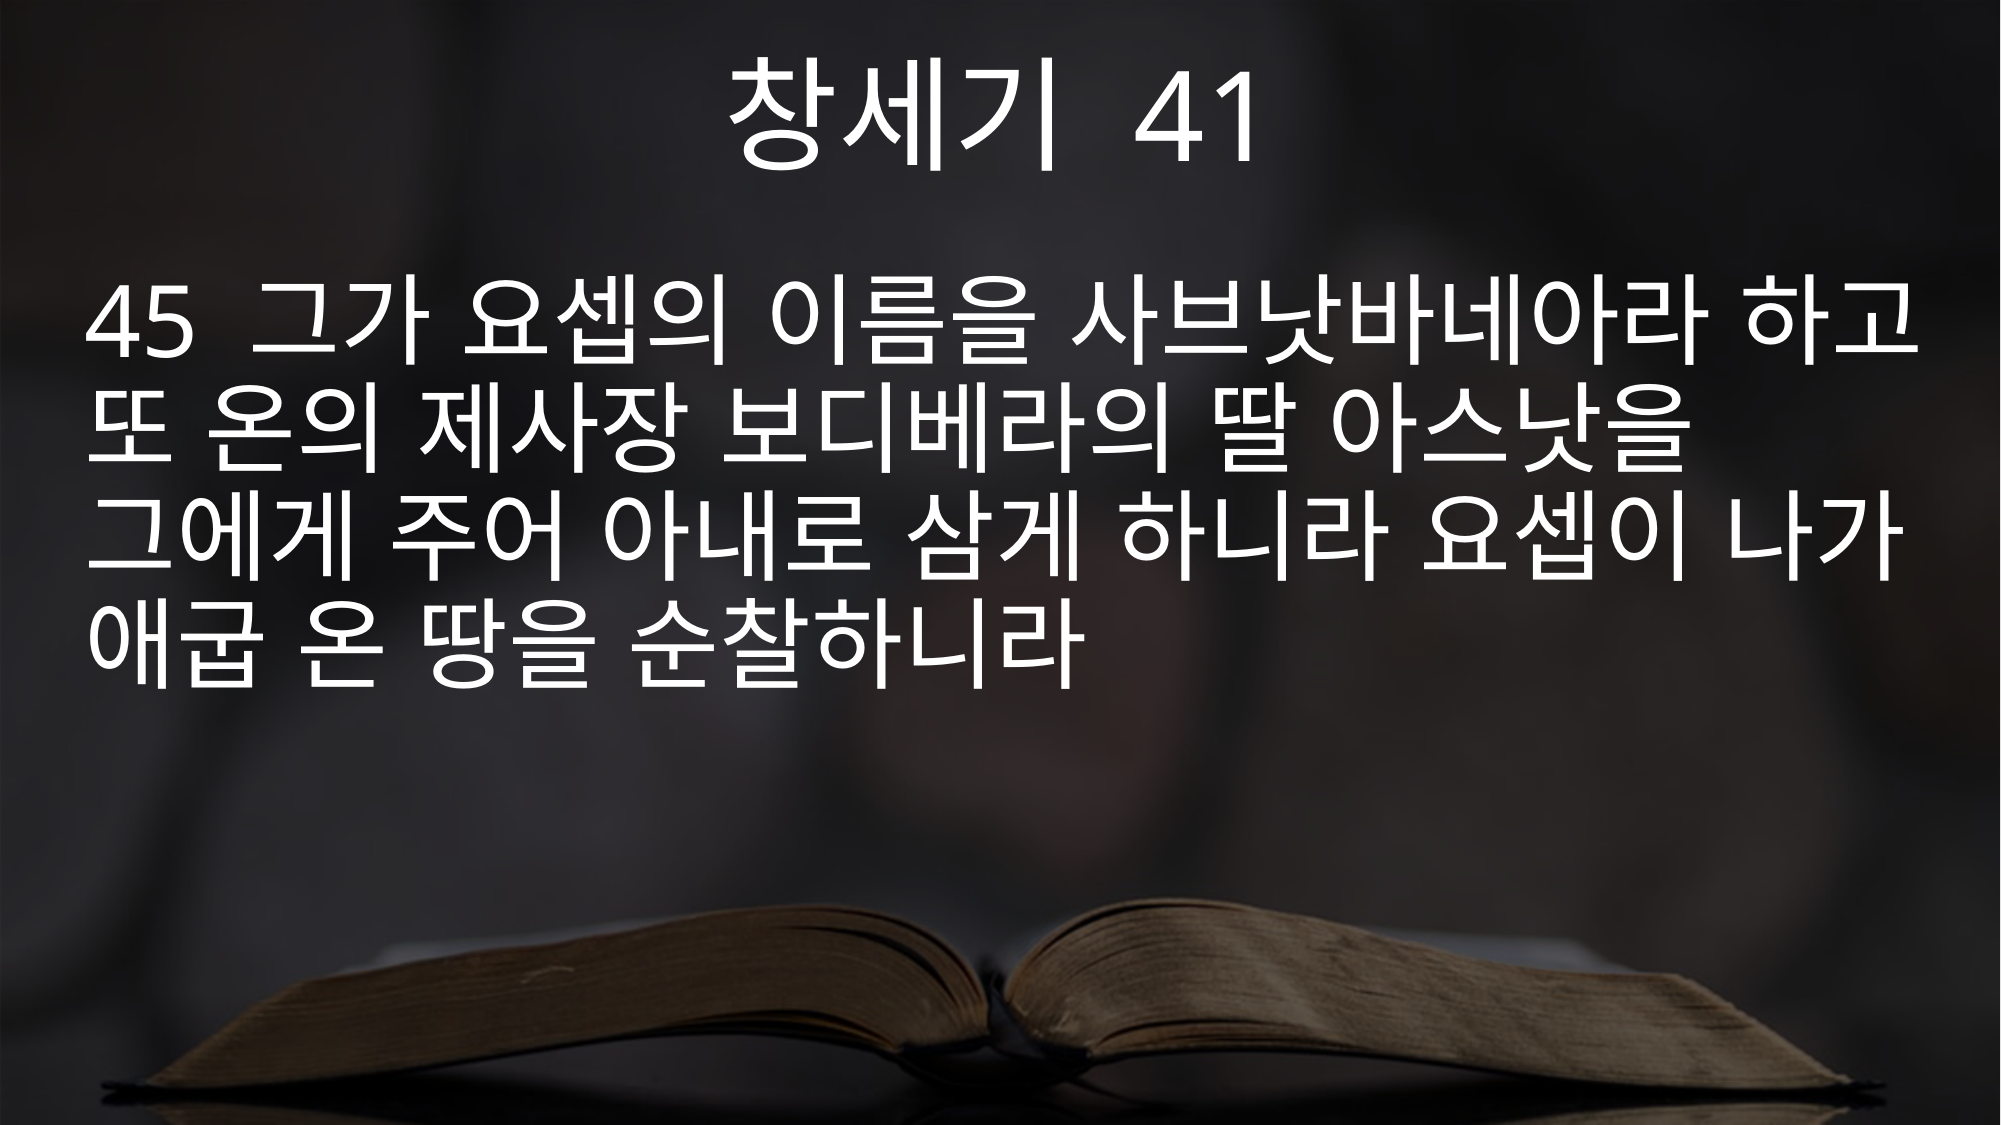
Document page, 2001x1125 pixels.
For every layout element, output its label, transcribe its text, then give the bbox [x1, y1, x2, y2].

list 45 그가 요셉의 이름을 사브낫바네아라 하고 또 온의 제사장 보디베라의 딸 아스낫을 그에게 주어 아내로 삼게 하니라 요셉이 나가 애굽 온 땅을 순찰하니라 [69, 263, 1953, 423]
picture [0, 0, 2001, 1125]
footer 창세기 41 [0, 32, 2000, 192]
